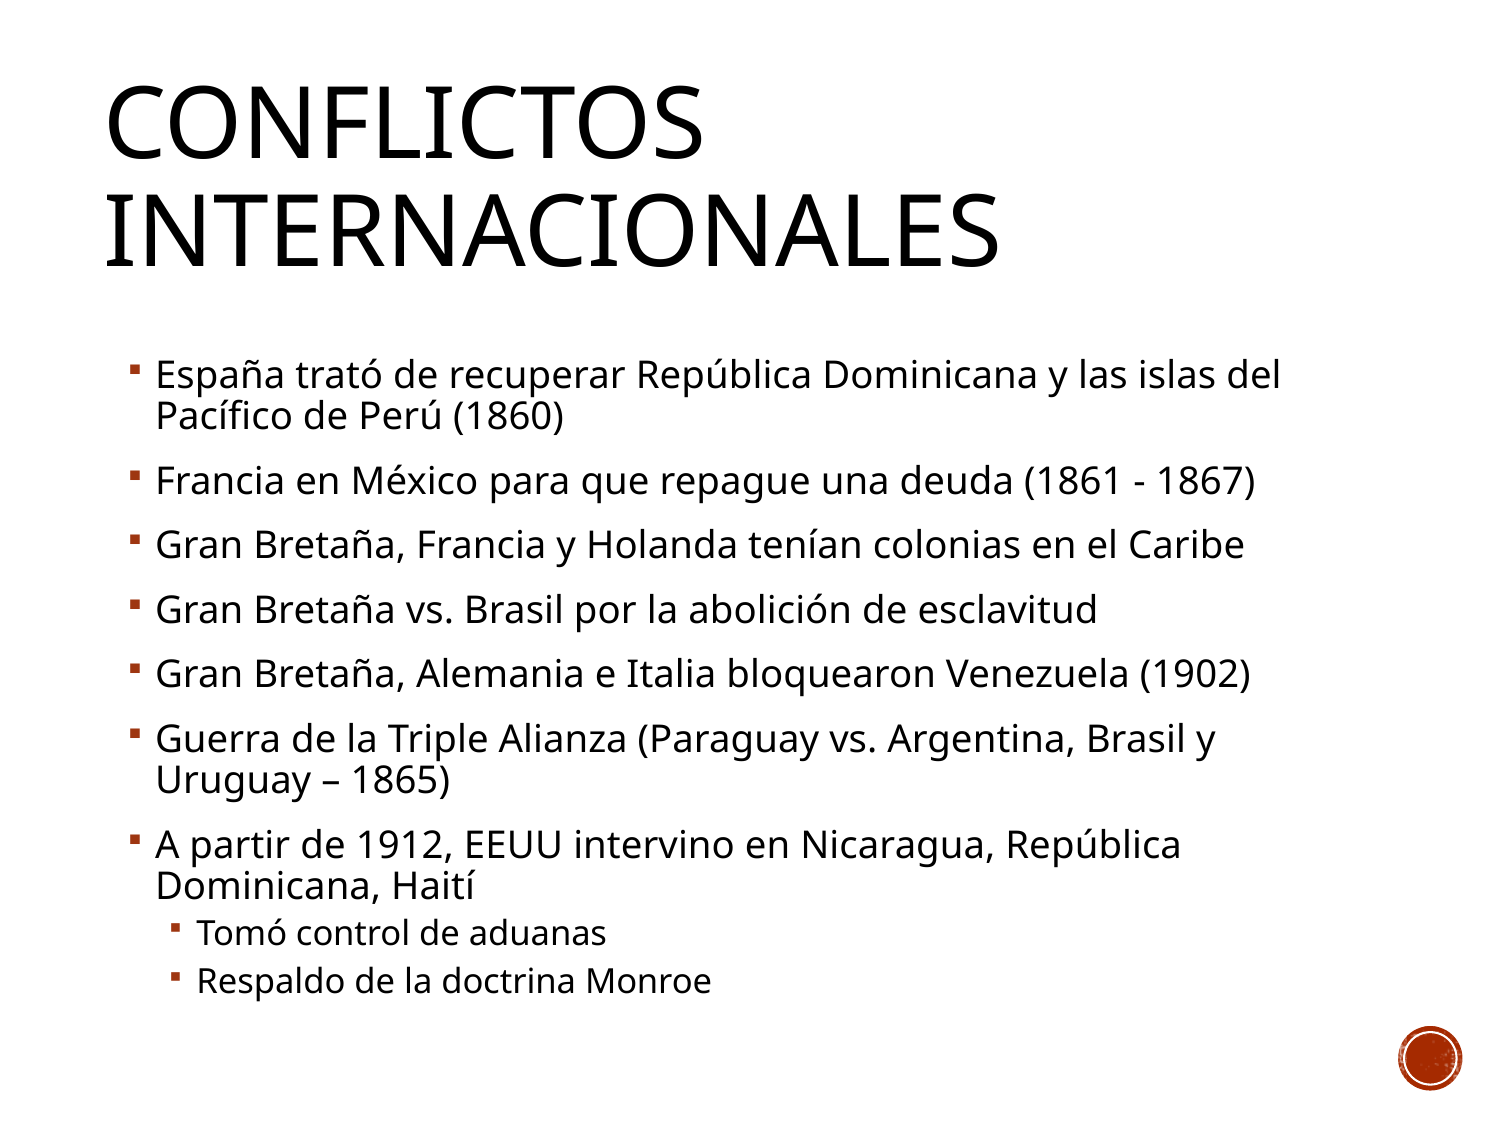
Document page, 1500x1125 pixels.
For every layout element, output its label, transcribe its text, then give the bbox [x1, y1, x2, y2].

title CONFLICTOS INTERNACIONALES [88, 93, 1412, 267]
list España trató de recuperar República Dominicana y las islas del Pacífico de Perú (1860) Francia en México para que repague una deuda (1861 - 1867) Gran Bretaña, Francia y Holanda tenían colonias en el Caribe Gran Bretaña vs. Brasil por la abolición de esclavitud Gran Bretaña, Alemania e Italia bloquearon Venezuela (1902) Guerra de la Triple Alianza (Paraguay vs. Argentina, Brasil y Uruguay – 1865) A partir de 1912, EEUU intervino en Nicaragua, República Dominicana, Haití Tomó control de aduanas Respaldo de la doctrina Monroe [112, 348, 1388, 1013]
